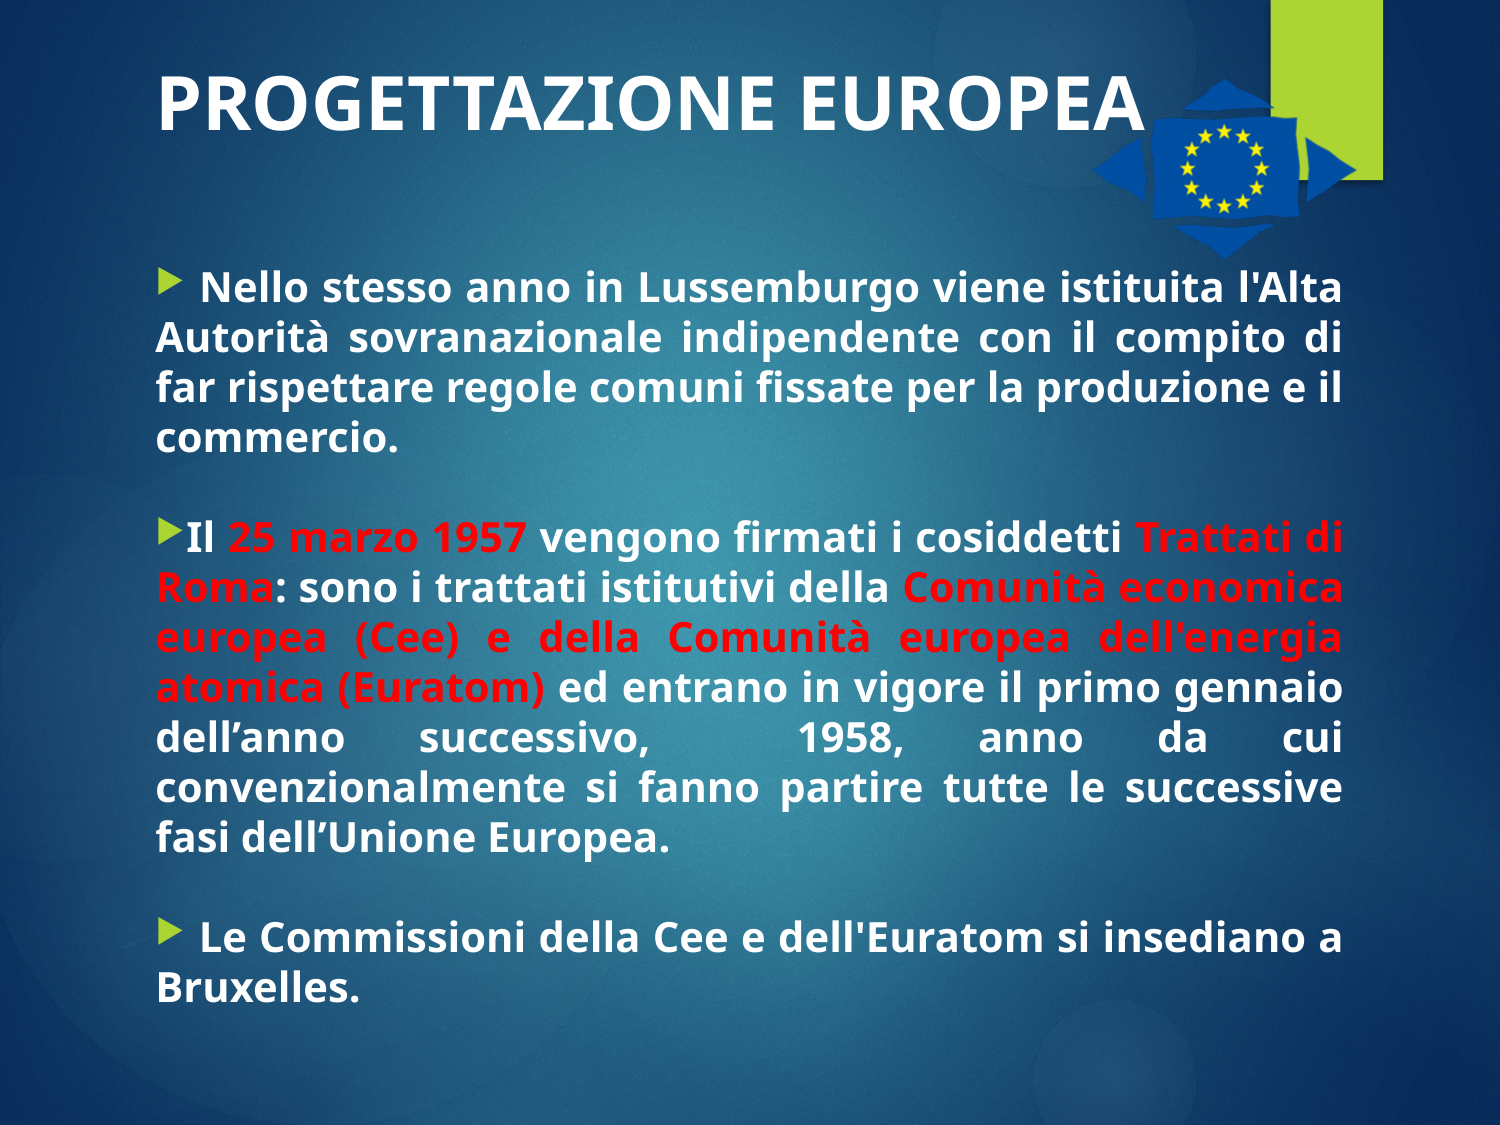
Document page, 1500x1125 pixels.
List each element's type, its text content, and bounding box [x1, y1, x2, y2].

title progettazione europea [140, 48, 1360, 253]
picture [1088, 76, 1360, 262]
list Nello stesso anno in Lussemburgo viene istituita l'Alta Autorità sovranazionale indipendente con il compito di far rispettare regole comuni fissate per la produzione e il commercio. Il 25 marzo 1957 vengono firmati i cosiddetti Trattati di Roma: sono i trattati istitutivi della Comunità economica europea (Cee) e della Comunità europea dell'energia atomica (Euratom) ed entrano in vigore il primo gennaio dell’anno successivo, 1958, anno da cui convenzionalmente si fanno partire tutte le successive fasi dell’Unione Europea. Le Commissioni della Cee e dell'Euratom si insediano a Bruxelles. [140, 253, 1360, 835]
